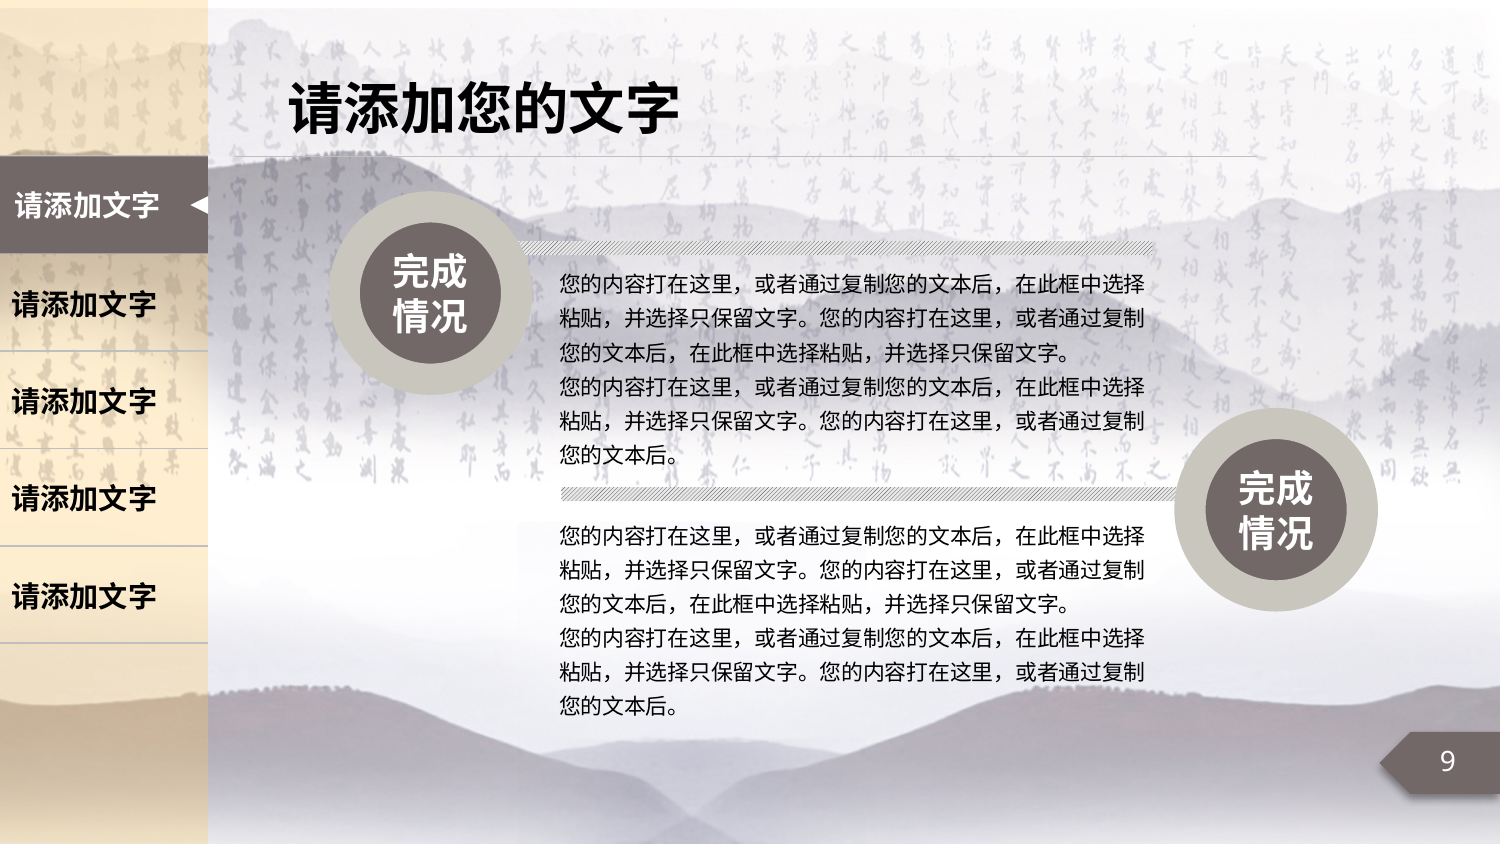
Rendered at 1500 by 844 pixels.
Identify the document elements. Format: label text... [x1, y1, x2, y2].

text_box 您的内容打在这里，或者通过复制您的文本后，在此框中选择粘贴，并选择只保留文字。您的内容打在这里，或者通过复制您的文本后，在此框中选择粘贴，并选择只保留文字。 您的内容打在这里，或者通过复制您的文本后，在此框中选择粘贴，并选择只保留文字。您的内容打在这里，或者通过复制您的文本后。 [549, 258, 1164, 473]
text_box 完成情况 [1189, 423, 1363, 596]
text_box 您的内容打在这里，或者通过复制您的文本后，在此框中选择粘贴，并选择只保留文字。您的内容打在这里，或者通过复制您的文本后，在此框中选择粘贴，并选择只保留文字。 您的内容打在这里，或者通过复制您的文本后，在此框中选择粘贴，并选择只保留文字。您的内容打在这里，或者通过复制您的文本后。 [549, 509, 1164, 724]
text_box [560, 486, 1193, 502]
text_box 完成情况 [344, 206, 517, 380]
text_box [500, 240, 1153, 256]
picture [208, 0, 1500, 844]
